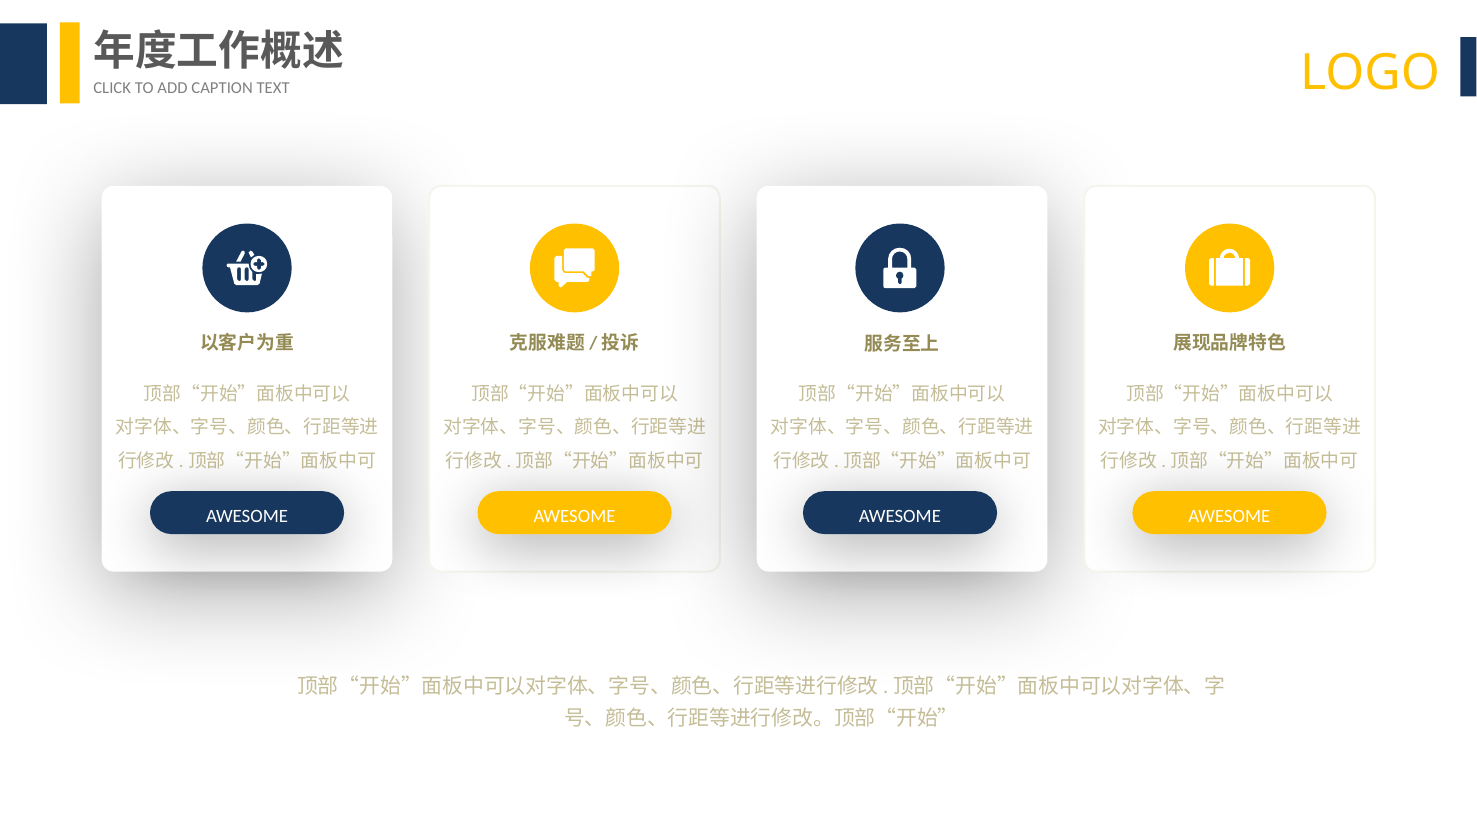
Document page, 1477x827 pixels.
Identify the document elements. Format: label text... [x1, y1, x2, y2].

text_box [1458, 35, 1477, 99]
text_box 顶部“开始”面板中可以对字体、字号、颜色、行距等进行修改.顶部“开始”面板中可以对字体、字号、颜色、行距等进行修改。顶部“开始” [295, 661, 1238, 735]
text_box [0, 21, 49, 106]
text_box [428, 185, 721, 572]
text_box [1083, 185, 1376, 572]
text_box CLICK TO ADD CAPTION TEXT [93, 76, 359, 97]
text_box [58, 20, 82, 105]
text_box 年度工作概述 [93, 23, 359, 74]
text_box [756, 185, 1048, 572]
text_box LOGO [1289, 33, 1477, 105]
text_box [101, 185, 393, 572]
